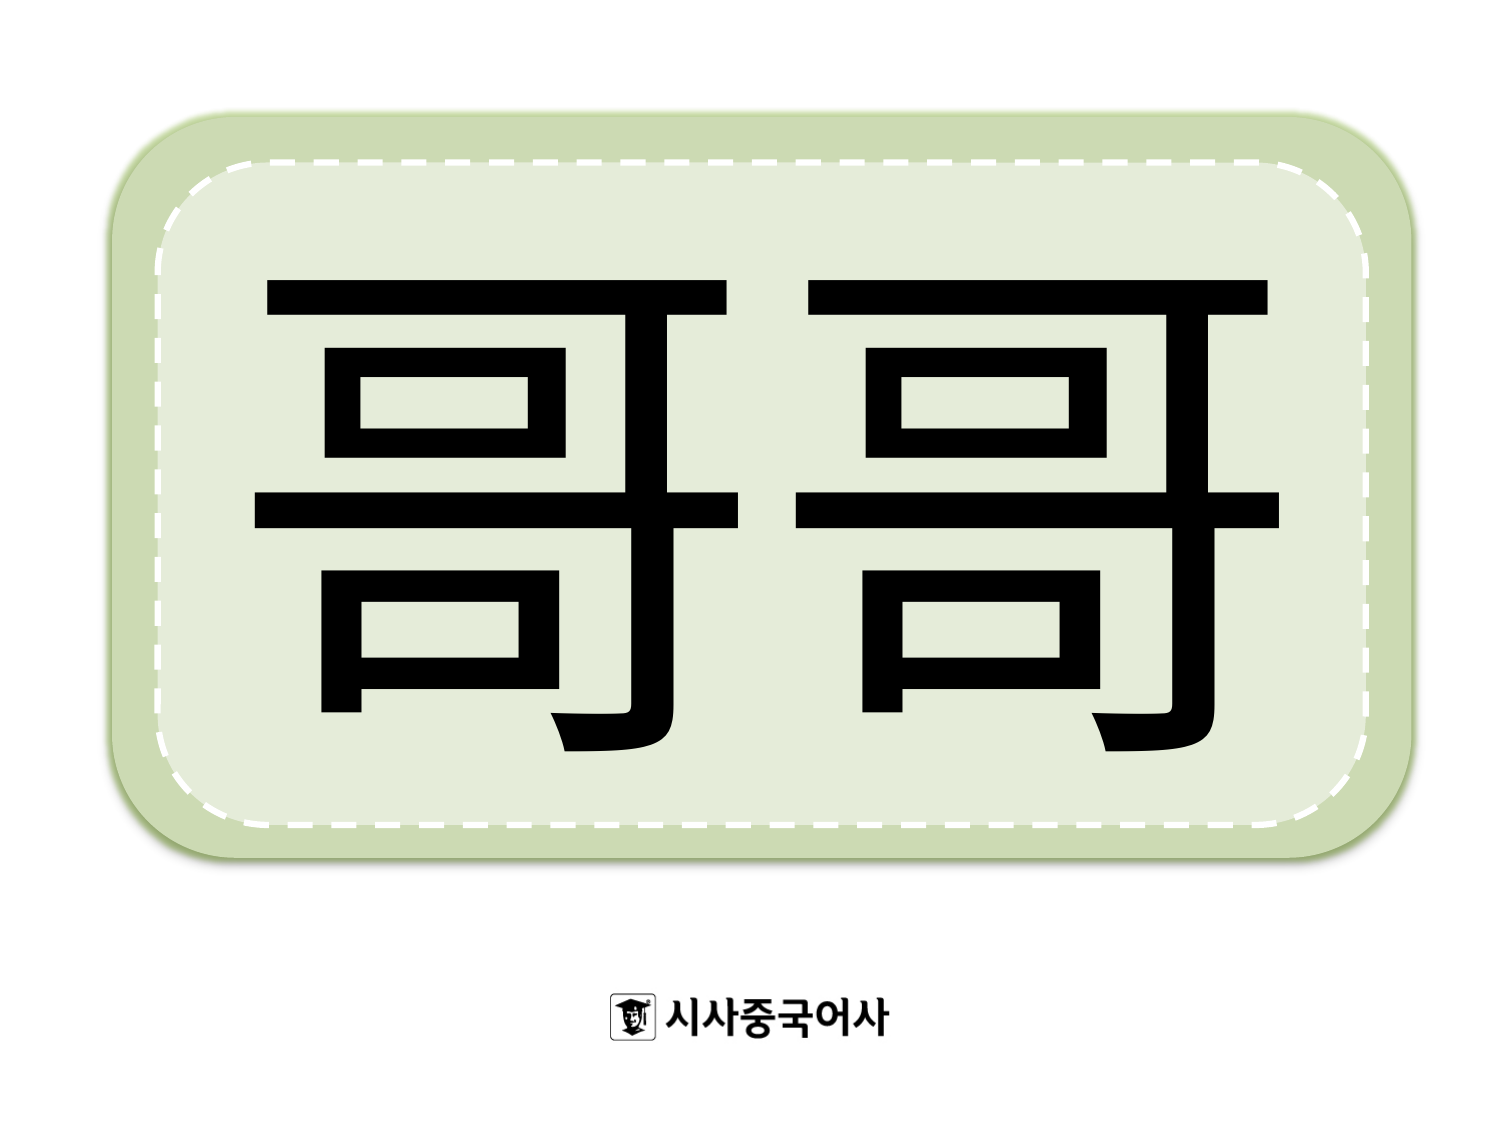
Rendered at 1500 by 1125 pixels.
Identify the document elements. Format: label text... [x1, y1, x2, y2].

picture [602, 987, 898, 1047]
text_box 哥哥 [162, 160, 1371, 824]
